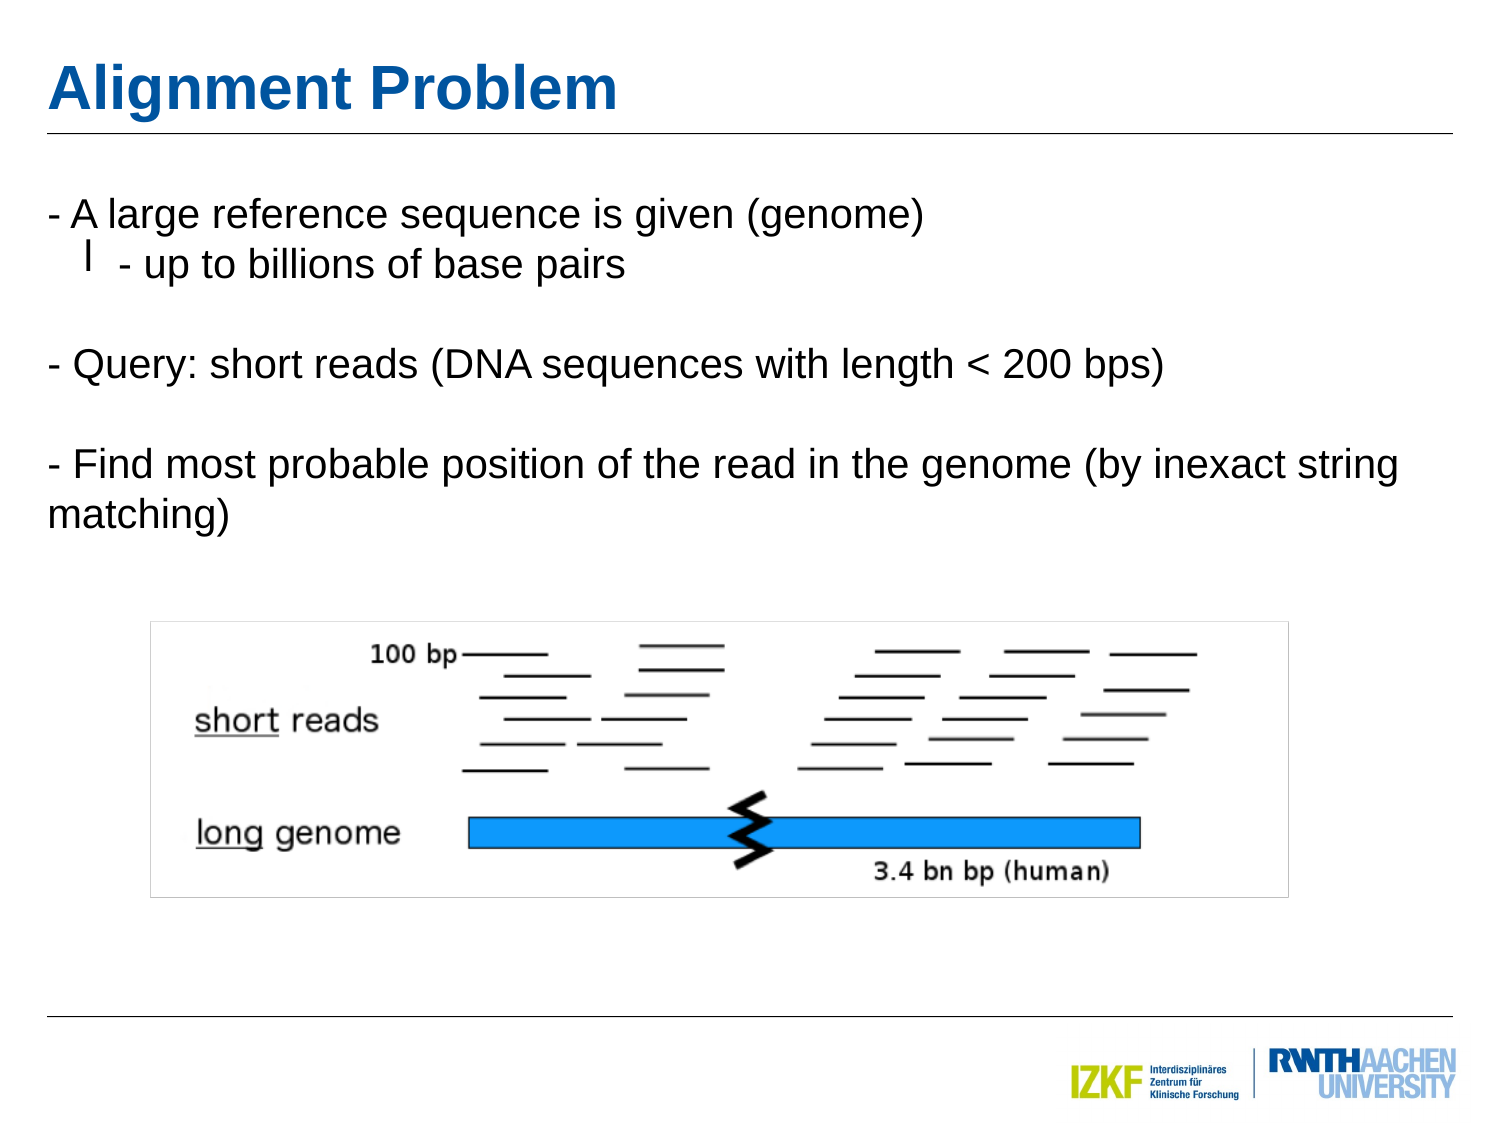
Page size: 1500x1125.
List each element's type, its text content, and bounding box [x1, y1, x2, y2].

picture [1056, 1023, 1471, 1123]
picture [149, 620, 1291, 899]
text_box - A large reference sequence is given (genome) - up to billions of base pairs - Query: short reads (DNA sequences with length < 200 bps) - Find most probable position of the read in the genome (by inexact string matching) [47, 186, 1453, 993]
text_box Alignment Problem [47, 0, 1453, 123]
